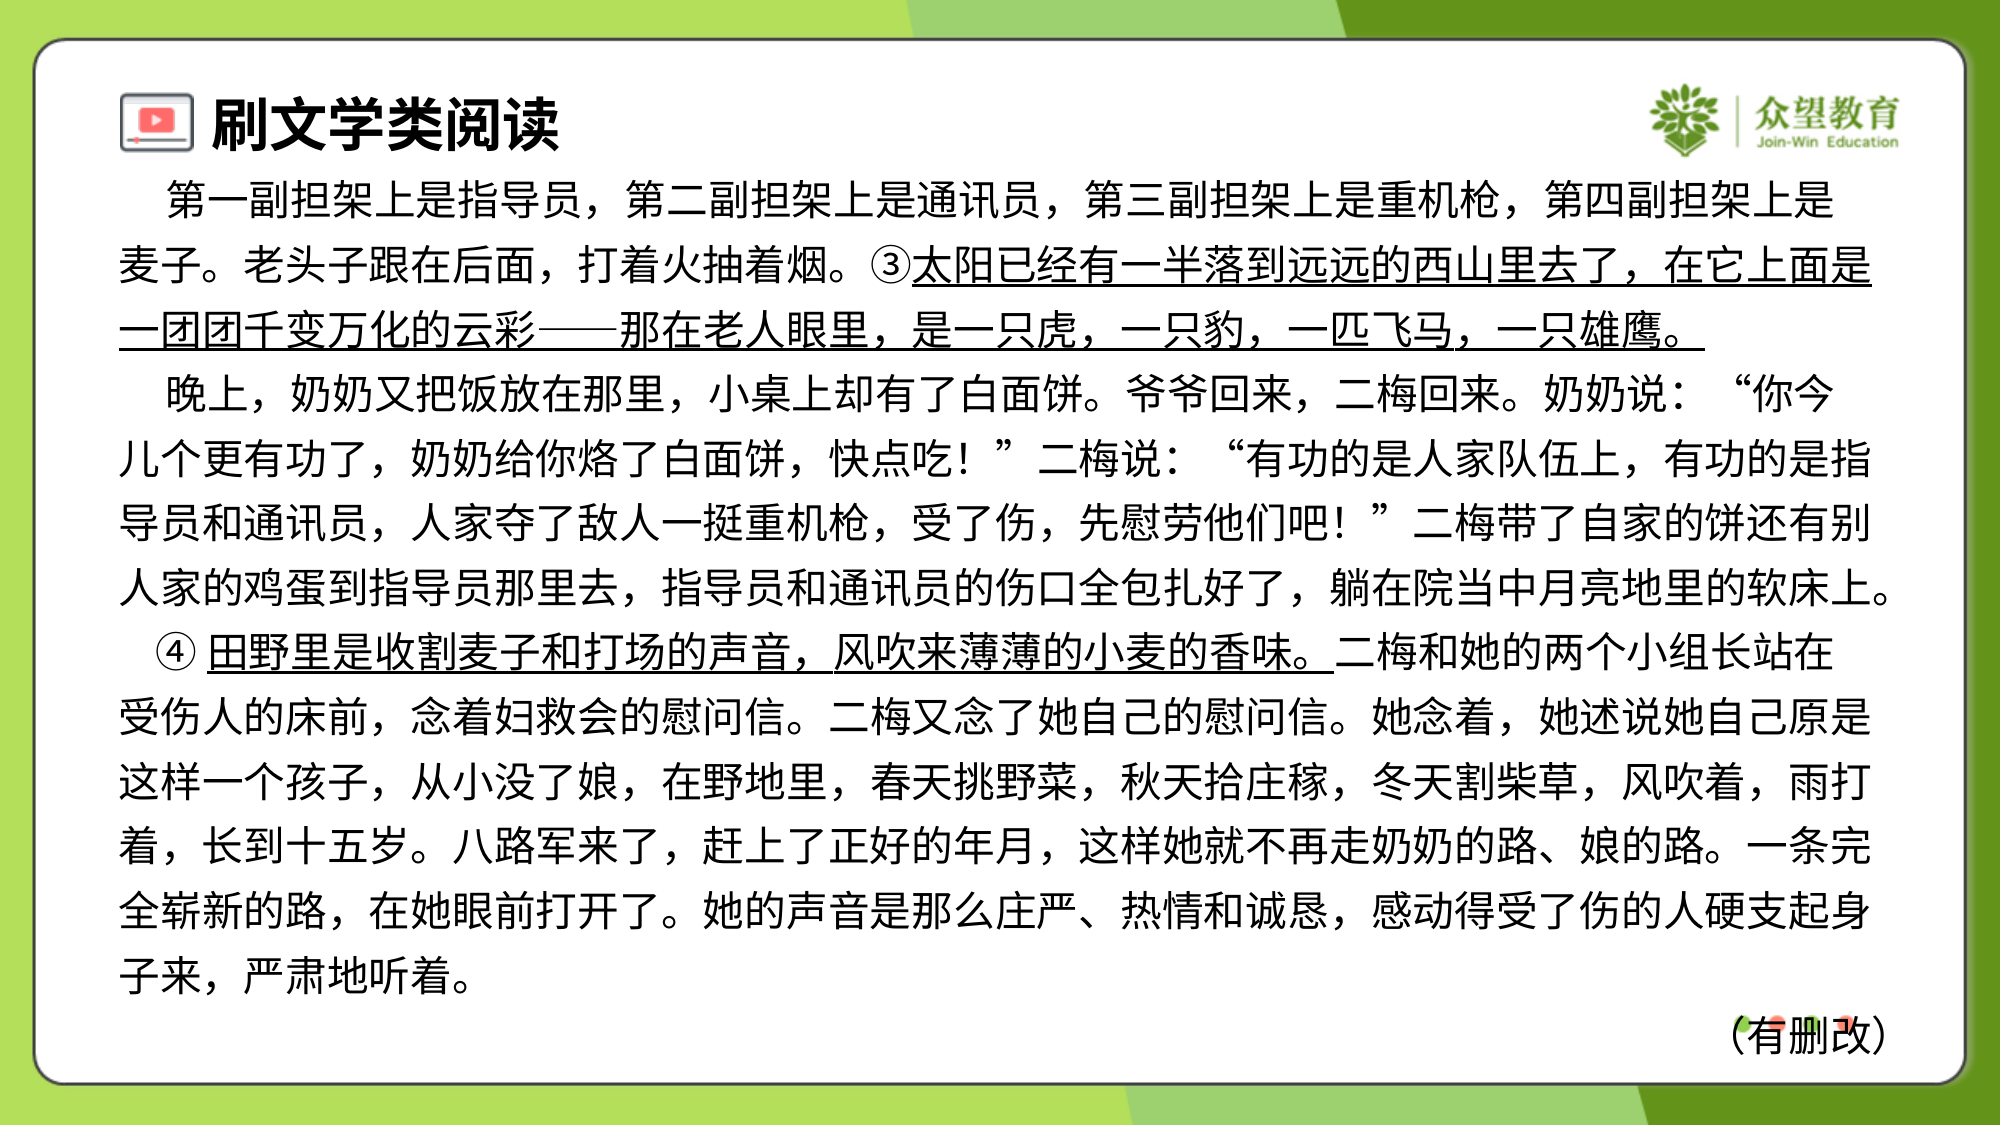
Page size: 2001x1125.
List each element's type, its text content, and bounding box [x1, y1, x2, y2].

text_box 第一副担架上是指导员，第二副担架上是通讯员，第三副担架上是重机枪，第四副担架上是 麦子。老头子跟在后面，打着火抽着烟。③太阳已经有一半落到远远的西山里去了，在它上面是 一团团千变万化的云彩——那在老人眼里，是一只虎，一只豹，一匹飞马，一只雄鹰。 晚上，奶奶又把饭放在那里，小桌上却有了白面饼。爷爷回来，二梅回来。奶奶说：“你今 儿个更有功了，奶奶给你烙了白面饼，快点吃！”二梅说：“有功的是人家队伍上，有功的是指 导员和通讯员，人家夺了敌人一挺重机枪，受了伤，先慰劳他们吧！”二梅带了自家的饼还有别 人家的鸡蛋到指导员那里去，指导员和通讯员的伤口全包扎好了，躺在院当中月亮地里的软床上。 ④田野里是收割麦子和打场的声音，风吹来薄薄的小麦的香味。二梅和她的两个小组长站在 受伤人的床前，念着妇救会的慰问信。二梅又念了她自己的慰问信。她念着，她述说她自己原是 这样一个孩子，从小没了娘，在野地里，春天挑野菜，秋天拾庄稼，冬天割柴草，风吹着，雨打 着，长到十五岁。八路军来了，赶上了正好的年月，这样她就不再走奶奶的路、娘的路。一条完 全崭新的路，在她眼前打开了。她的声音是那么庄严、热情和诚恳，感动得受了伤的人硬支起身 子来，严肃地听着。 （有删改） [118, 159, 1883, 1056]
picture [0, 0, 2000, 1125]
